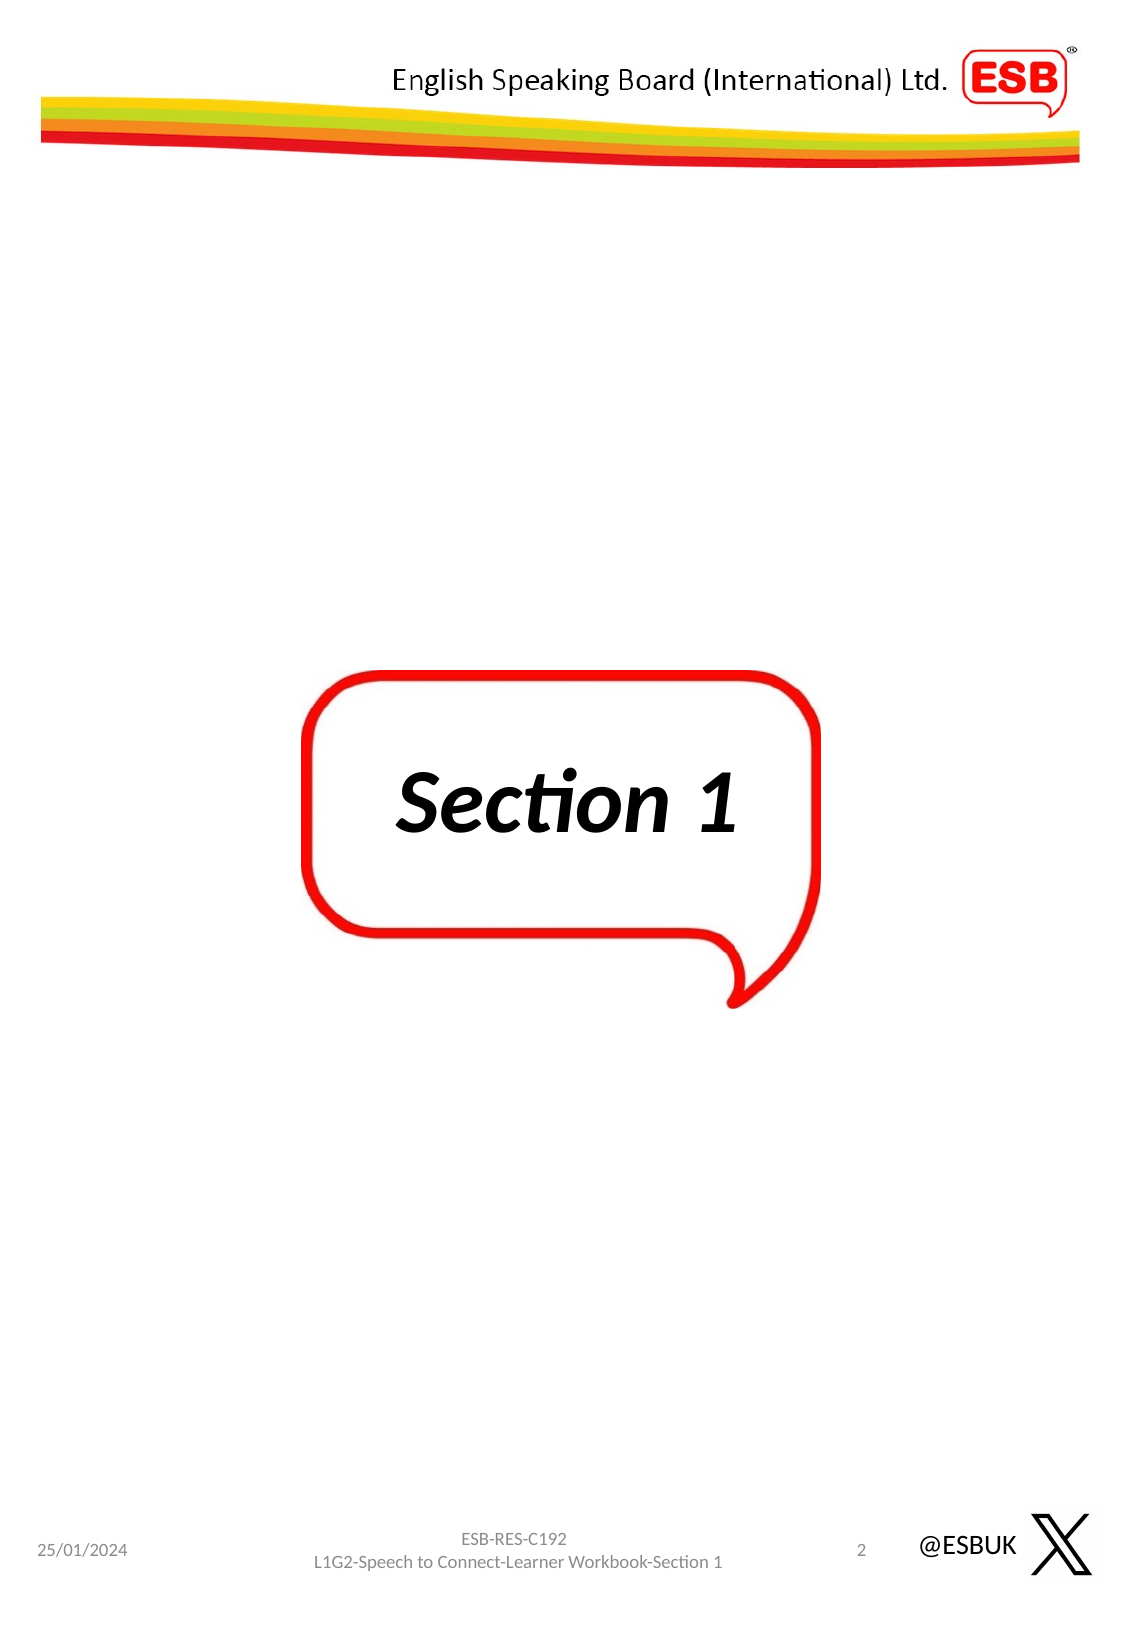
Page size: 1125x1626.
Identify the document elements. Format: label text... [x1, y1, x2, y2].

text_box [301, 670, 821, 1009]
slide_number 2 [697, 1506, 882, 1593]
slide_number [22, 1506, 276, 1593]
picture [0, 1, 1125, 234]
footer ESB-RES-C192 L1G2-Speech to Connect-Learner Workbook-Section 1 [296, 1506, 697, 1593]
picture [1022, 1501, 1103, 1589]
